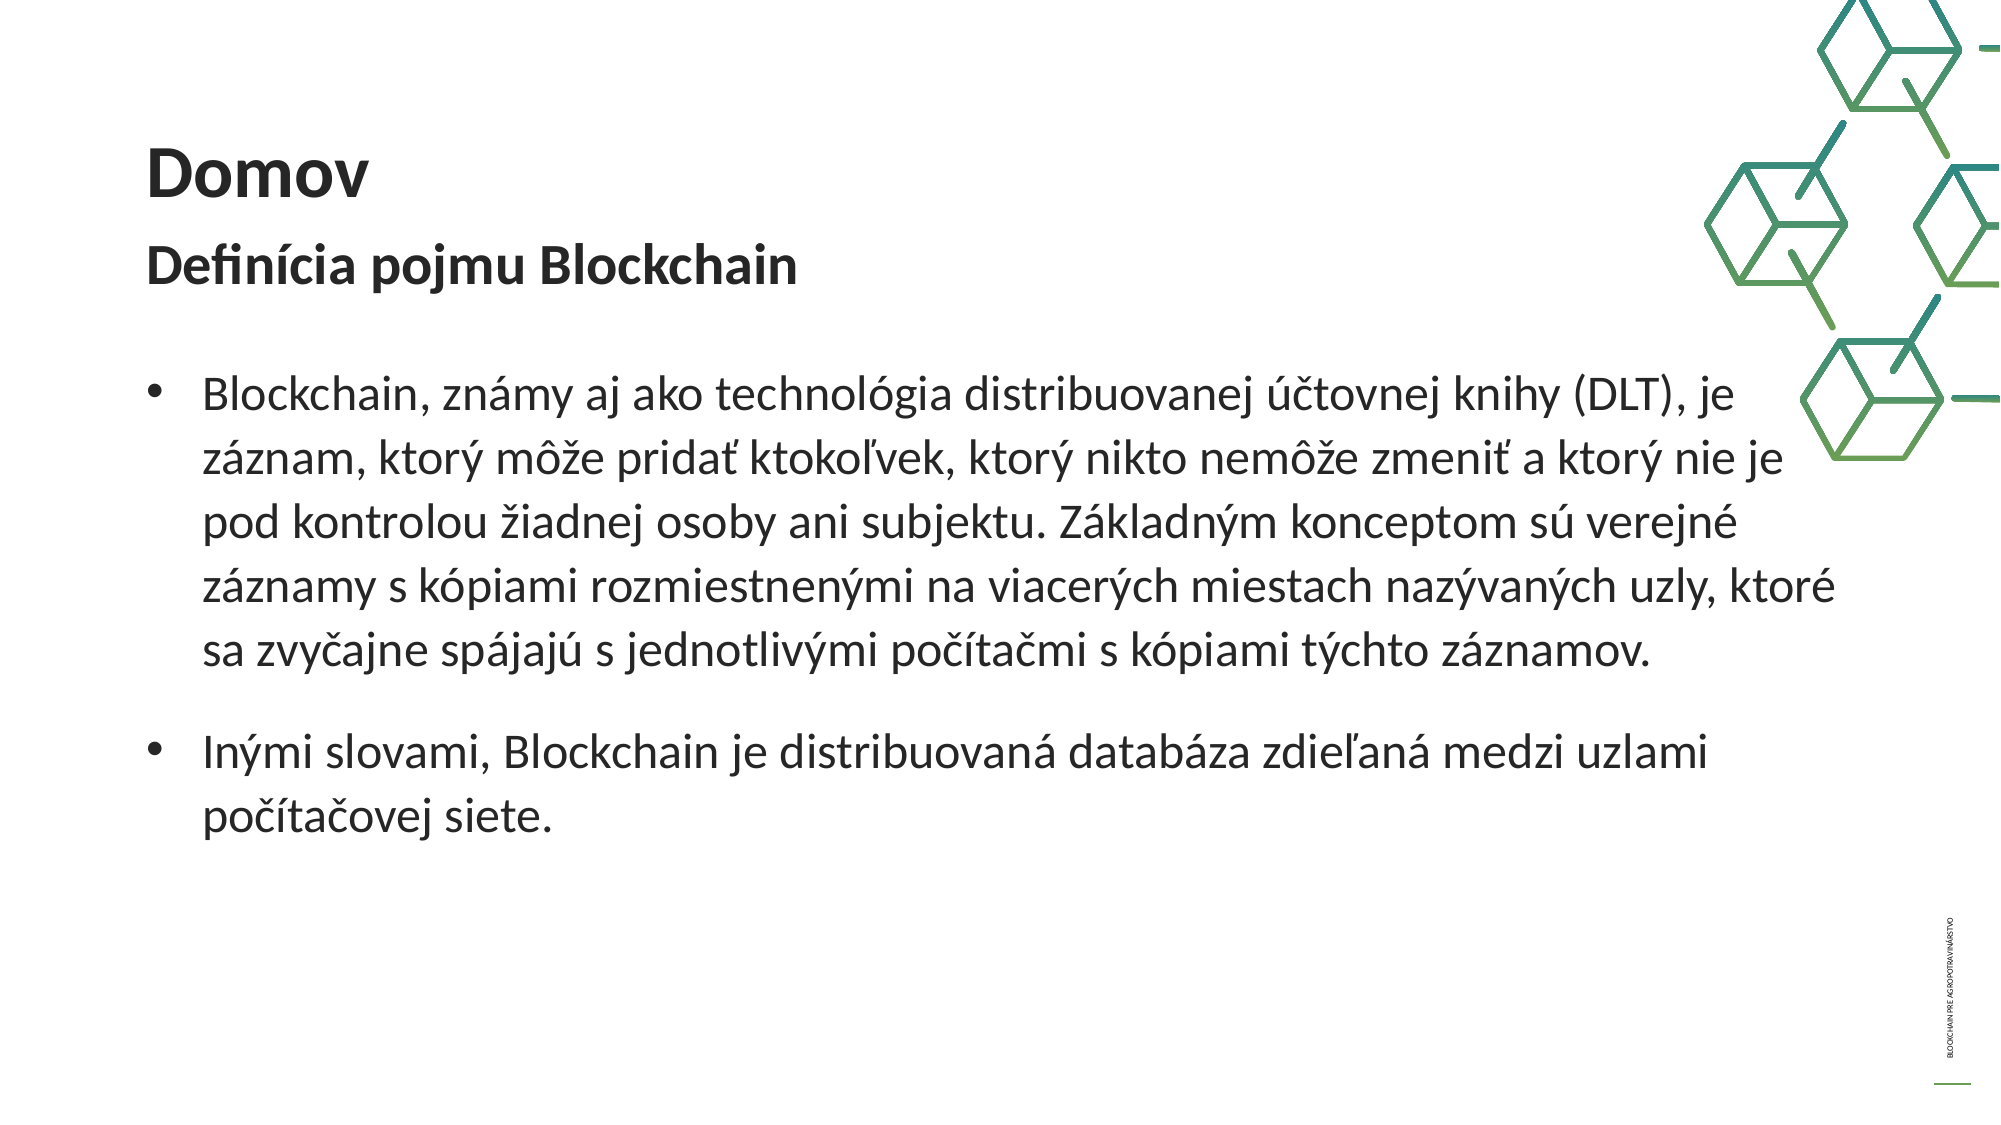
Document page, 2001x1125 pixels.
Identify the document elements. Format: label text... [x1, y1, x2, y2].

list Blockchain, známy aj ako technológia distribuovanej účtovnej knihy (DLT), je záznam, ktorý môže pridať ktokoľvek, ktorý nikto nemôže zmeniť a ktorý nie je pod kontrolou žiadnej osoby ani subjektu. Základným konceptom sú verejné záznamy s kópiami rozmiestnenými na viacerých miestach nazývaných uzly, ktoré sa zvyčajne spájajú s jednotlivými počítačmi s kópiami týchto záznamov. Inými slovami, Blockchain je distribuovaná databáza zdieľaná medzi uzlami počítačovej siete. [130, 348, 1869, 1035]
list Domov Definícia pojmu Blockchain [130, 124, 1698, 337]
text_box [1703, 0, 2000, 462]
